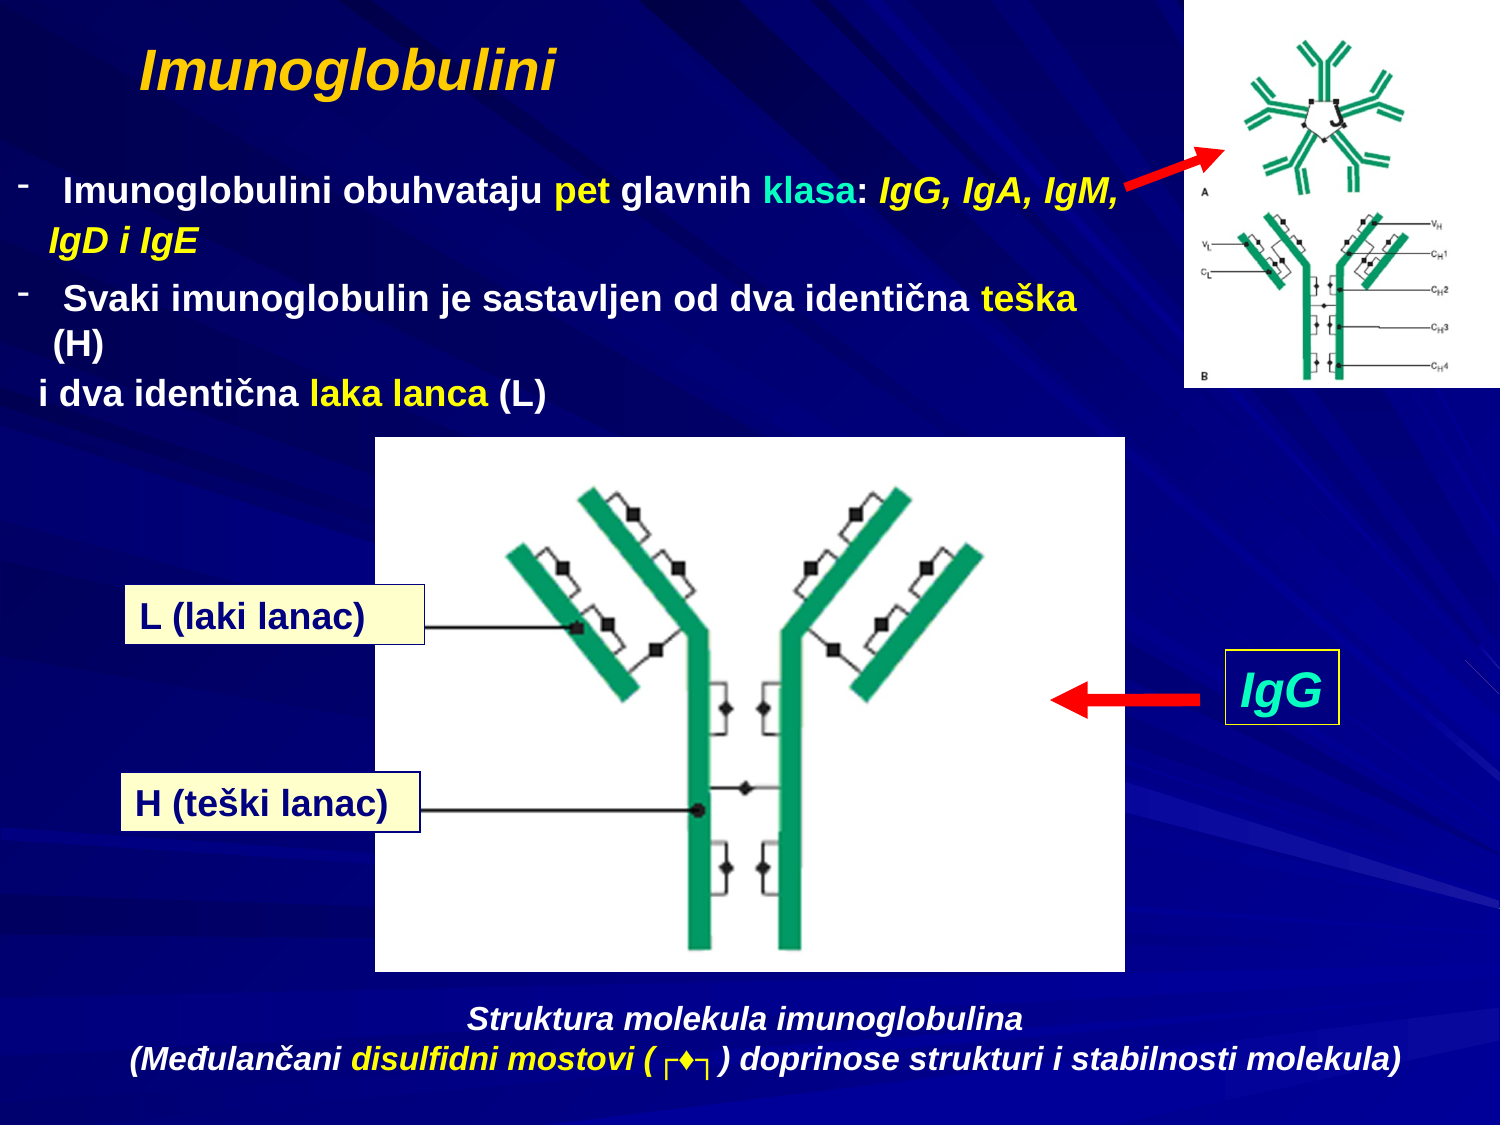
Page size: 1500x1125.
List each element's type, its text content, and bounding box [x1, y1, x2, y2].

text_box L (laki lanac) [124, 584, 369, 645]
picture [1183, 0, 1500, 388]
picture [374, 437, 1126, 973]
text_box H (teški lanac) [120, 772, 369, 832]
text_box IgG [1225, 649, 1339, 725]
text_box Imunoglobulini obuhvataju pet glavnih klasa: IgG, IgA, IgM, IgD i IgE Svaki imunoglobulin je sastavljen od dva identična teška (H) i dva identična laka lanca (L) [2, 158, 1150, 422]
text_box Imunoglobulini [124, 24, 788, 110]
text_box Struktura molekula imunoglobulina (Međulančani disulfidni mostovi (┌♦┐) doprinose strukturi i stabilnosti molekula) [50, 989, 1450, 1085]
